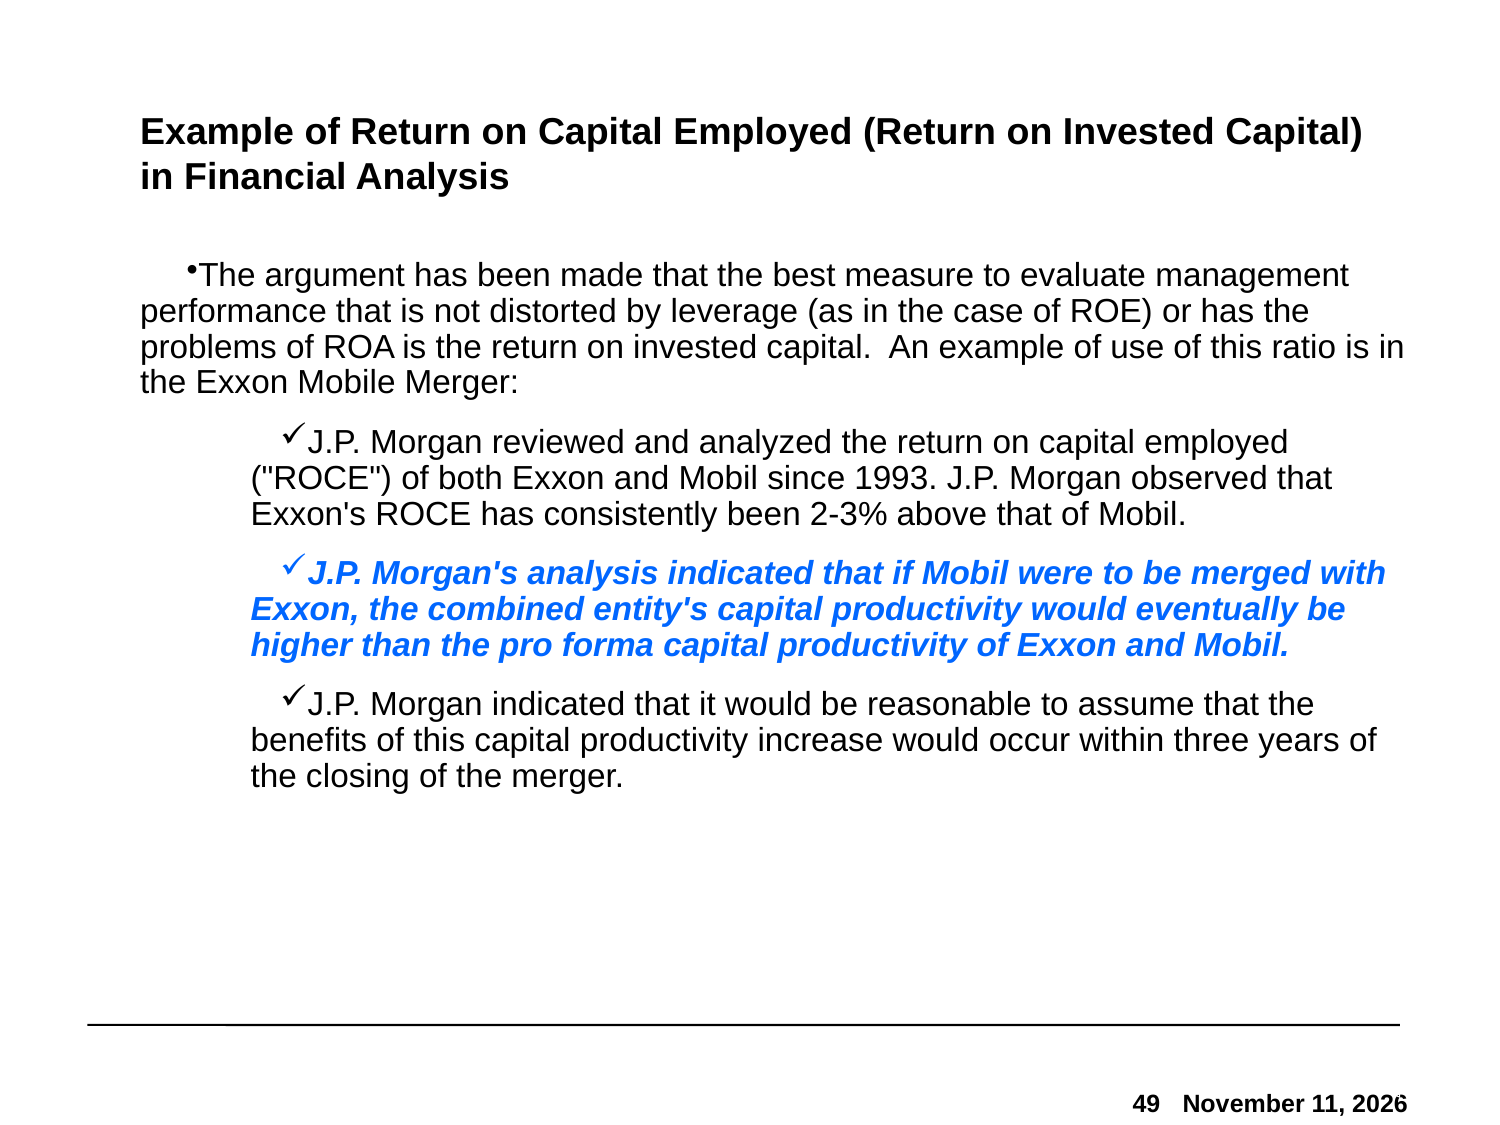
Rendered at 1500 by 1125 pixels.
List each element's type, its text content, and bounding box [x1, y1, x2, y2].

list The argument has been made that the best measure to evaluate management performance that is not distorted by leverage (as in the case of ROE) or has the problems of ROA is the return on invested capital. An example of use of this ratio is in the Exxon Mobile Merger: J.P. Morgan reviewed and analyzed the return on capital employed ("ROCE") of both Exxon and Mobil since 1993. J.P. Morgan observed that Exxon's ROCE has consistently been 2-3% above that of Mobil. J.P. Morgan's analysis indicated that if Mobil were to be merged with Exxon, the combined entity's capital productivity would eventually be higher than the pro forma capital productivity of Exxon and Mobil. J.P. Morgan indicated that it would be reasonable to assume that the benefits of this capital productivity increase would occur within three years of the closing of the merger. [124, 249, 1426, 1013]
title Example of Return on Capital Employed (Return on Invested Capital) in Financial Analysis [124, 99, 1401, 226]
